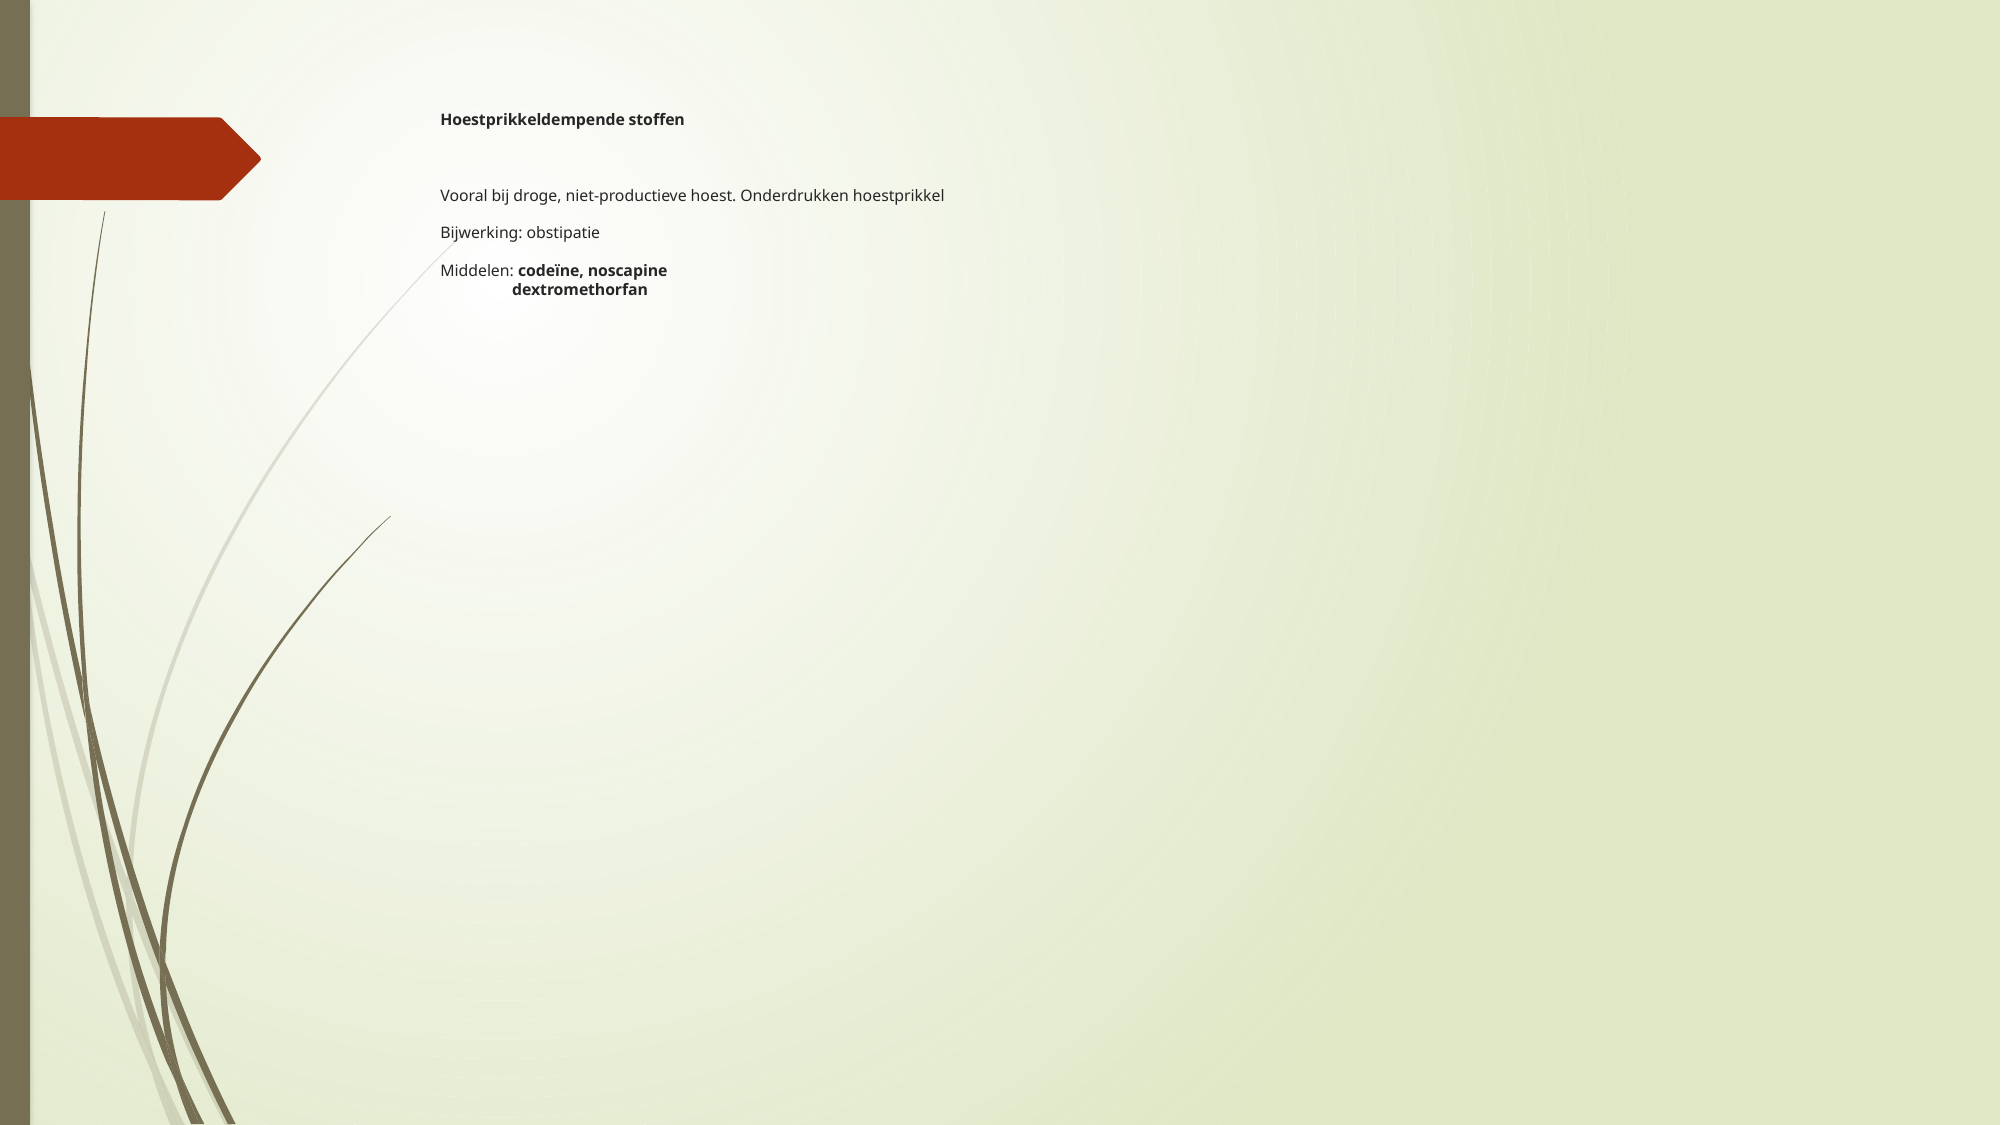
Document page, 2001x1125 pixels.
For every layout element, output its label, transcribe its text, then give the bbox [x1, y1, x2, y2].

title Hoestprikkeldempende stoffen Vooral bij droge, niet-productieve hoest. Onderdrukken hoestprikkel Bijwerking: obstipatie Middelen: codeïne, noscapine dextromethorfan [425, 102, 1888, 313]
